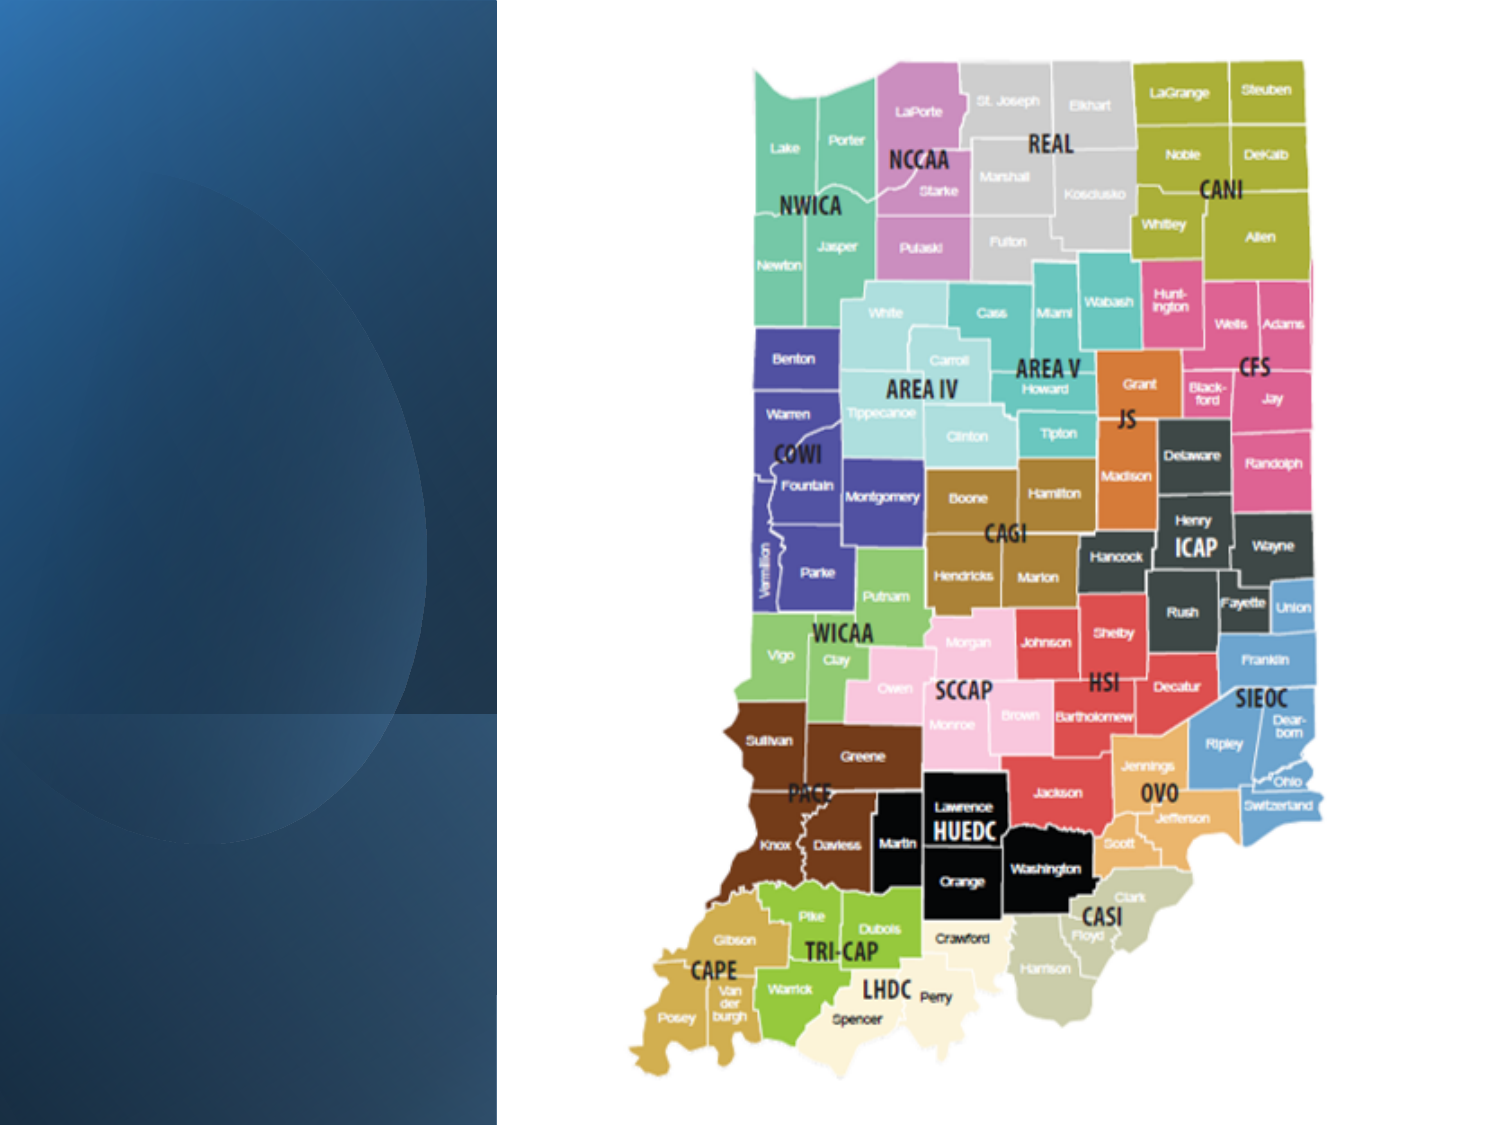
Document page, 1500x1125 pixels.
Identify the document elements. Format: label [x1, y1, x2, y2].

text_box [0, 0, 498, 1124]
list [614, 24, 1371, 1107]
text_box [498, 0, 1500, 1125]
